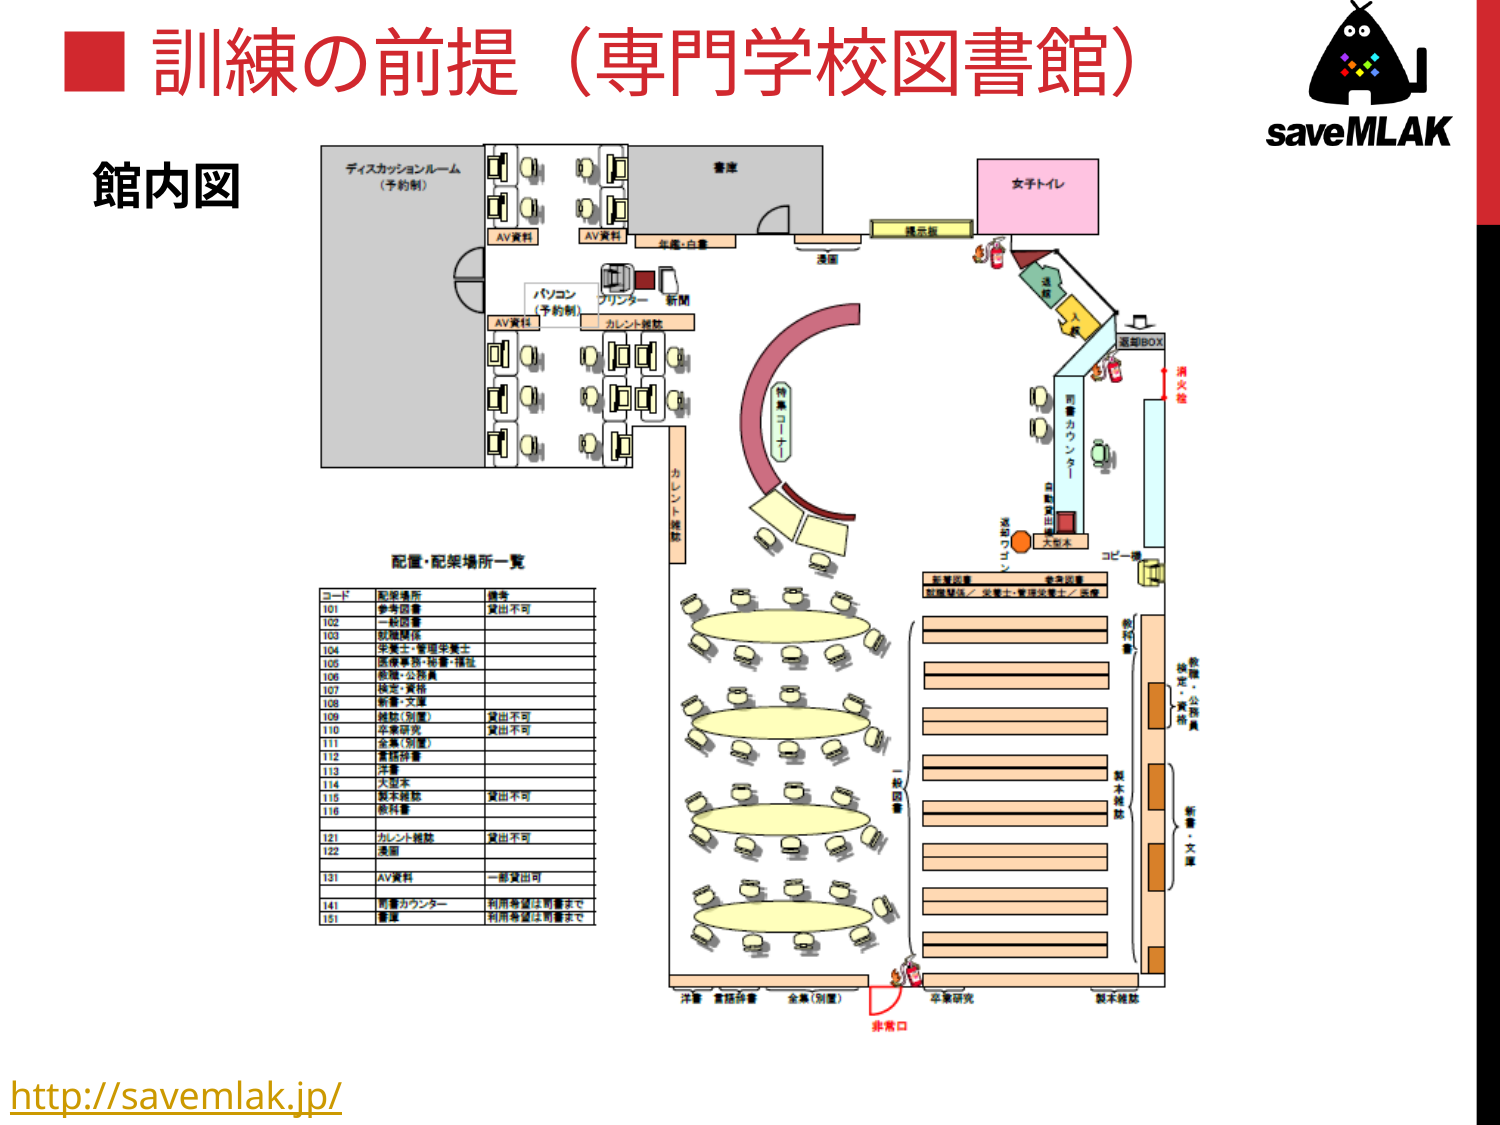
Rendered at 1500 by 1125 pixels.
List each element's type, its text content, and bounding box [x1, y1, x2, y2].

picture [303, 113, 1241, 1069]
text_box 館内図 [33, 147, 301, 223]
picture [1265, 0, 1453, 146]
title ■訓練の前提（専門学校図書館） [42, 40, 1264, 114]
text_box http://savemlak.jp/ [0, 1064, 358, 1125]
